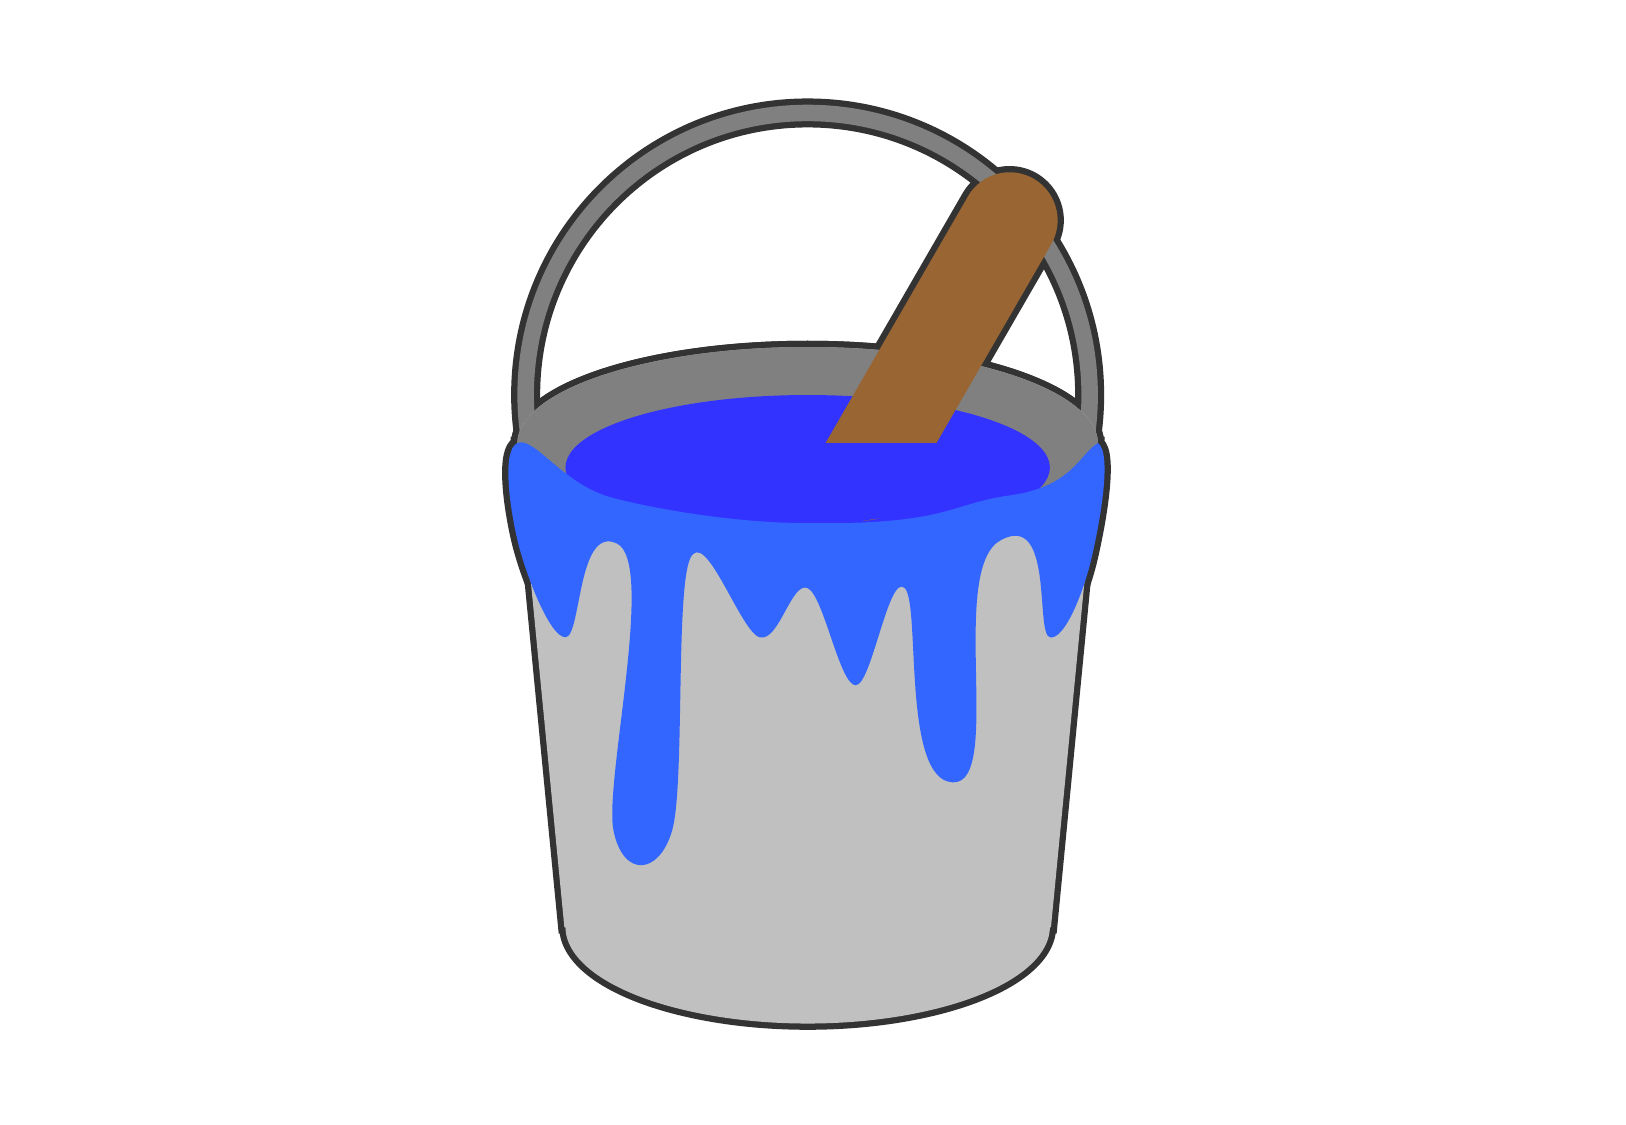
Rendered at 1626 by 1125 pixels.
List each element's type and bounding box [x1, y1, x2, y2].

text_box [501, 104, 1114, 1024]
